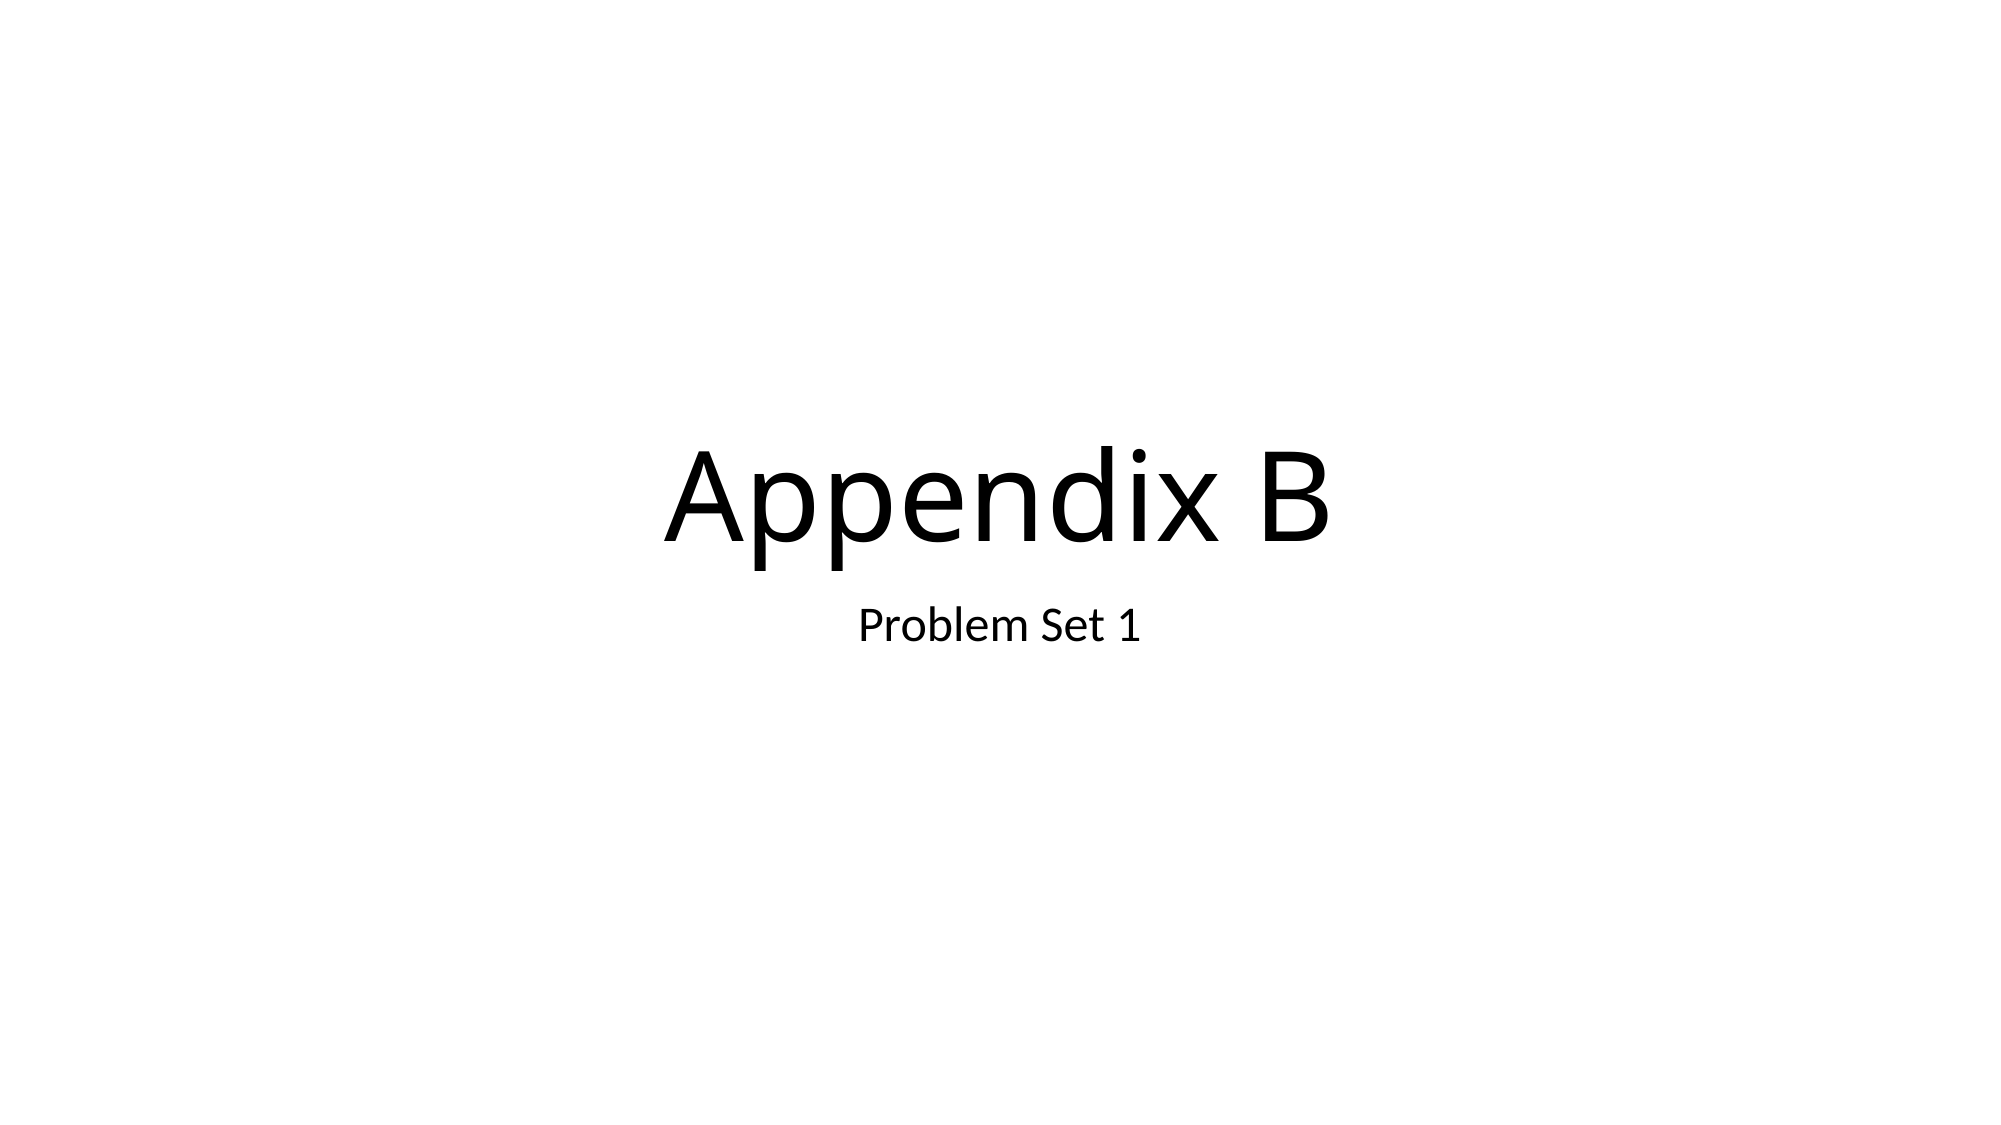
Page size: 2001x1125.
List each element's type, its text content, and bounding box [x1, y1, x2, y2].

title Appendix B [249, 184, 1750, 576]
subtitle Problem Set 1 [249, 590, 1750, 863]
